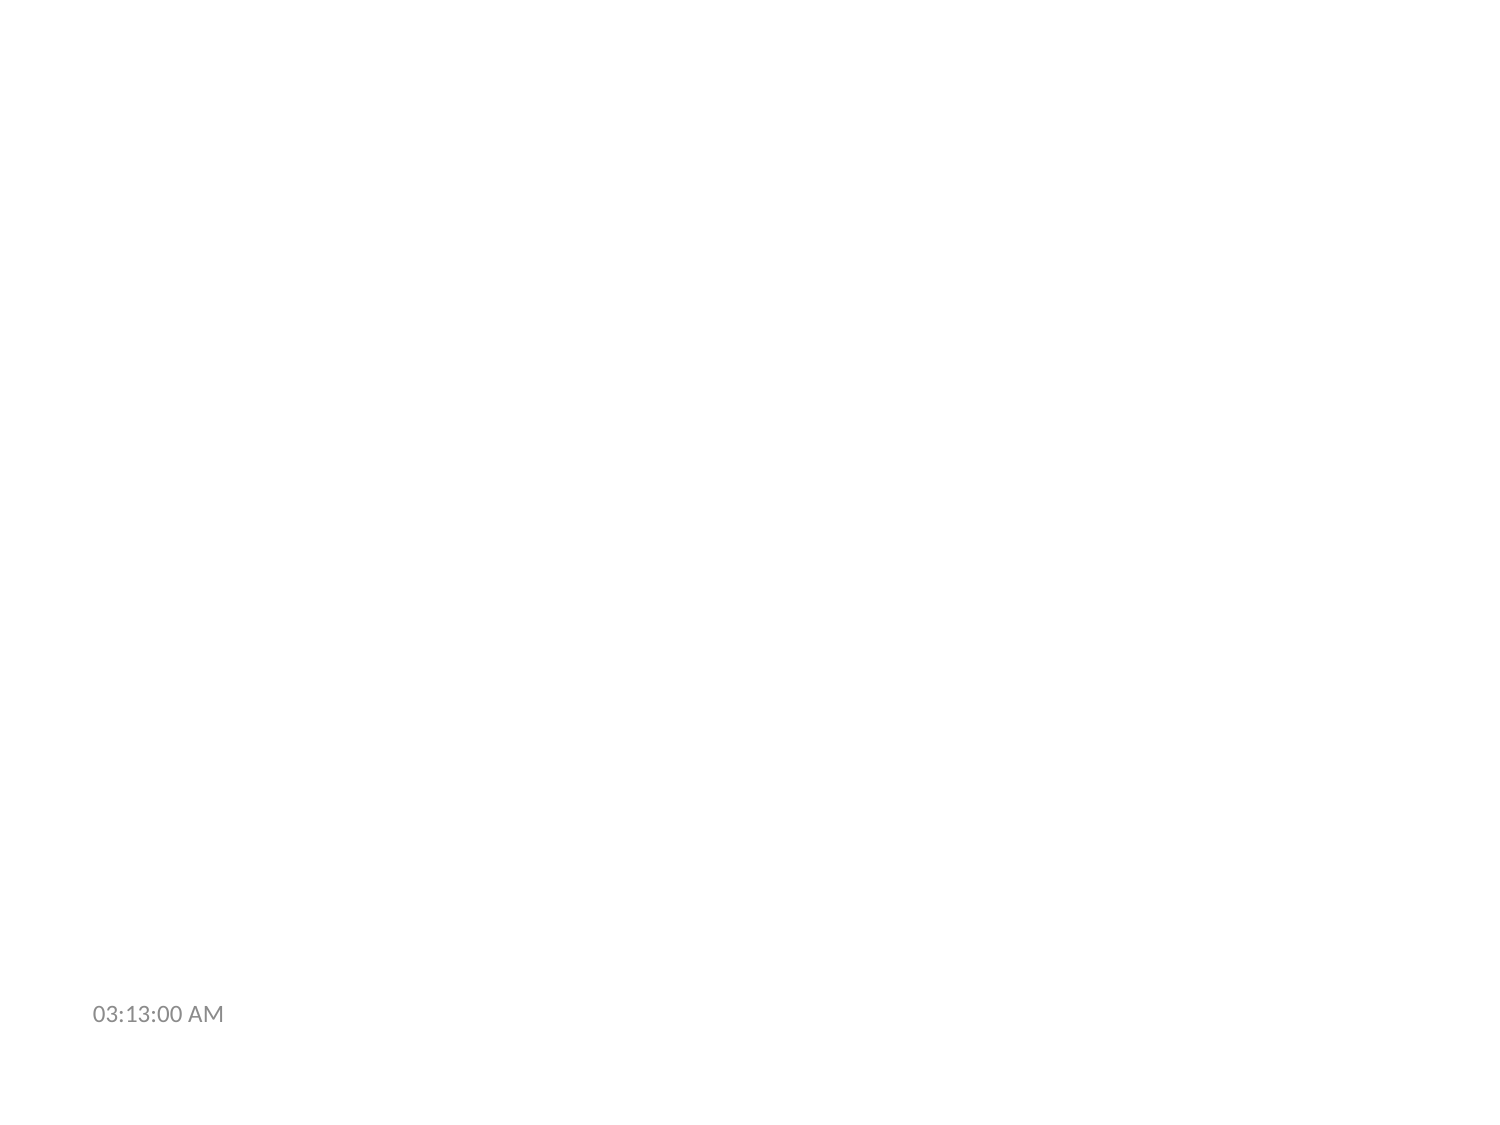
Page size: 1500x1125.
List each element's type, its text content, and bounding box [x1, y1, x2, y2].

text_box 3:35:09 PM [77, 982, 428, 1043]
